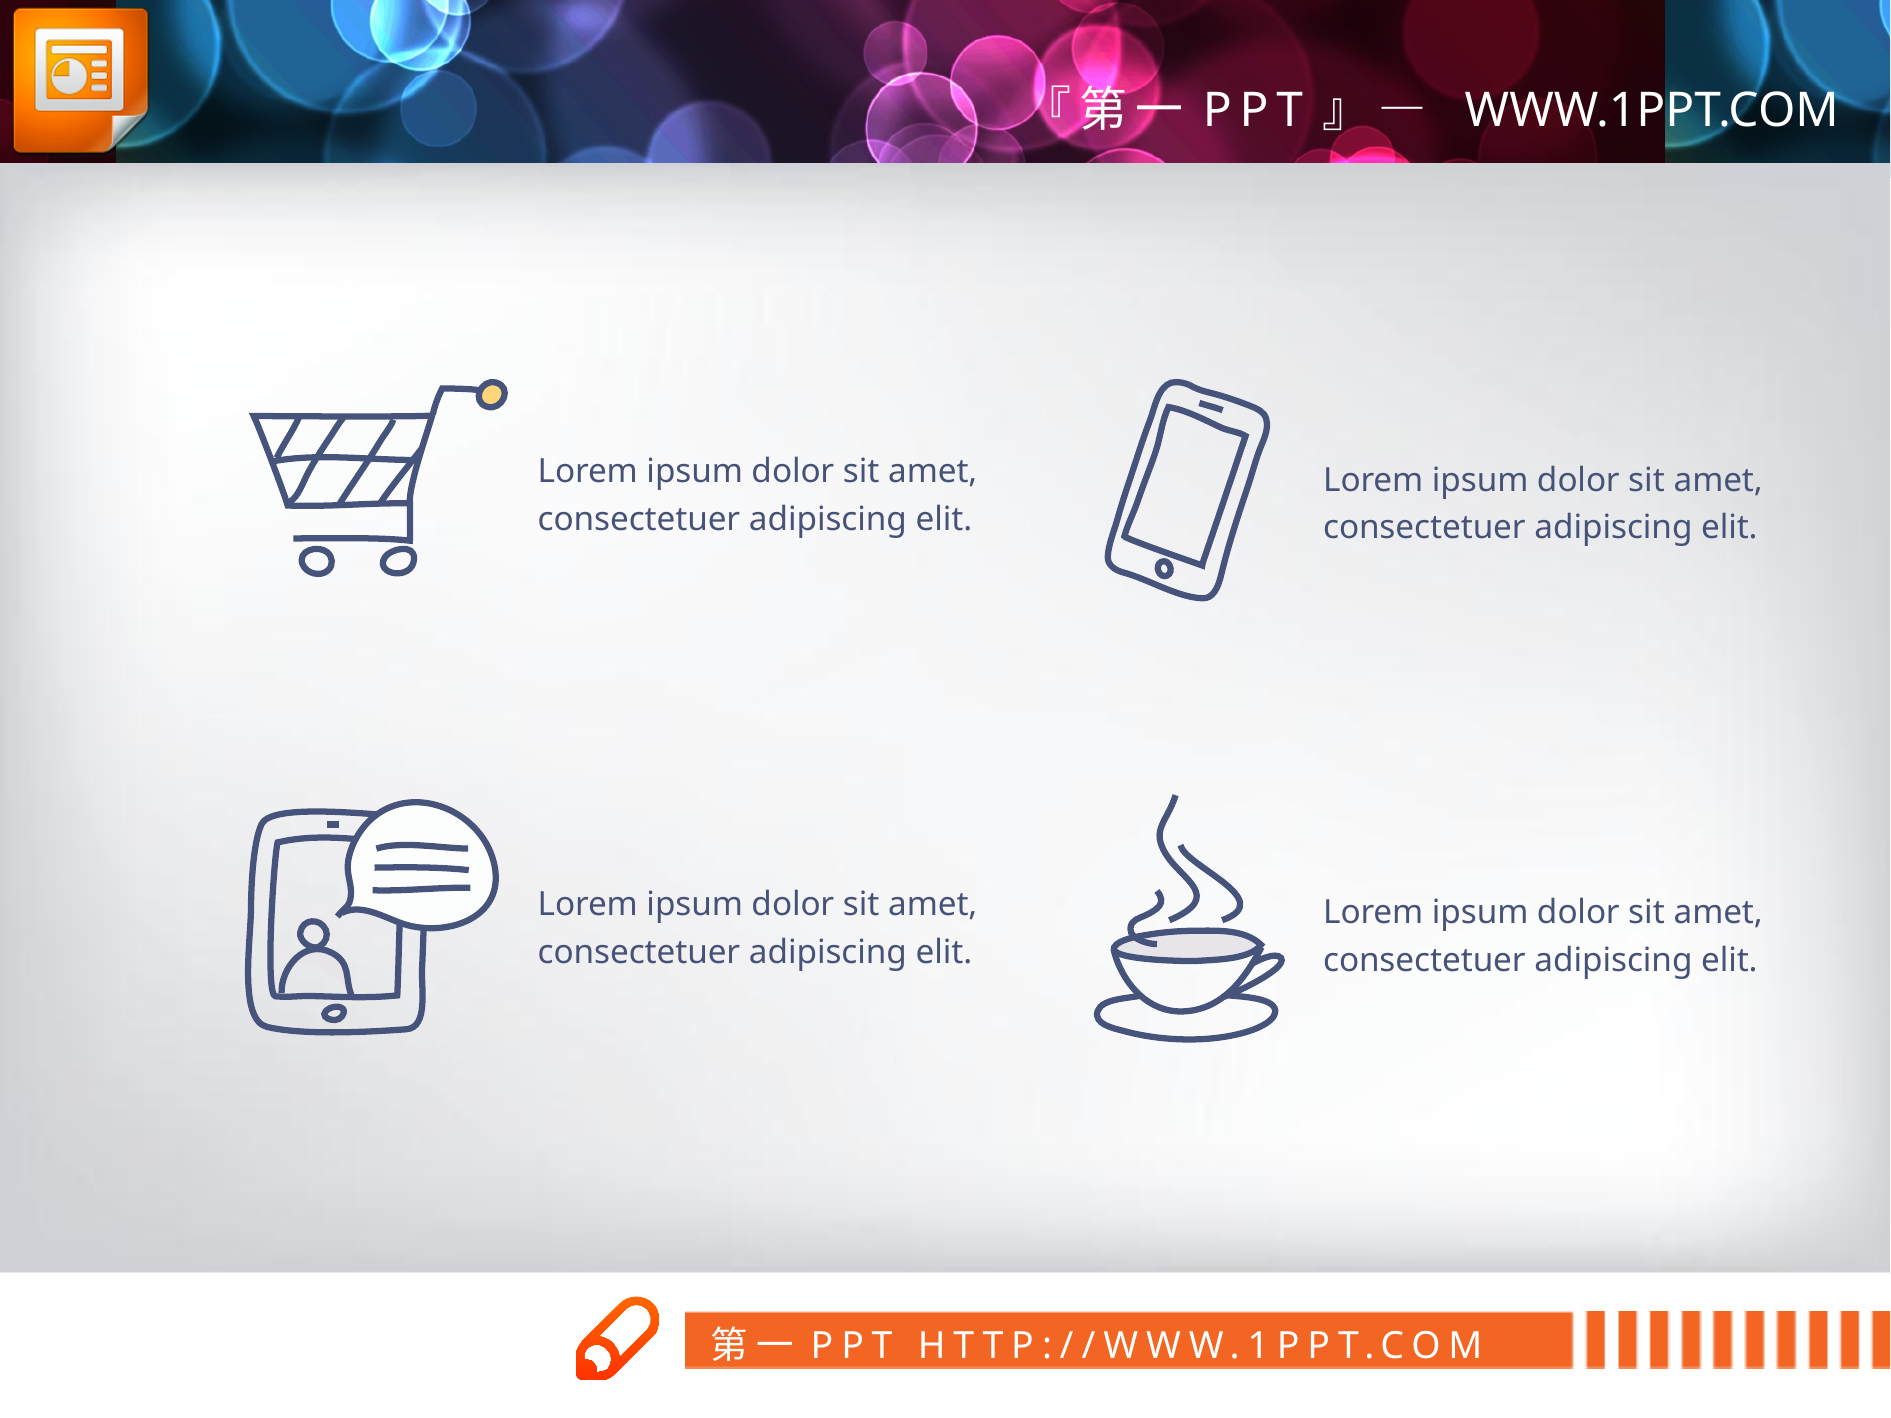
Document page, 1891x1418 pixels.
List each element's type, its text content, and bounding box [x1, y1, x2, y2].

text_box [253, 381, 506, 575]
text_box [247, 801, 497, 1033]
text_box Lorem ipsum dolor sit amet, consectetuer adipiscing elit. [1316, 876, 1786, 985]
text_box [1096, 794, 1282, 1040]
text_box Lorem ipsum dolor sit amet, consectetuer adipiscing elit. [1316, 443, 1786, 552]
picture [685, 1311, 1891, 1369]
text_box Lorem ipsum dolor sit amet, consectetuer adipiscing elit. [531, 868, 1001, 977]
picture [0, 0, 1891, 1275]
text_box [1107, 381, 1268, 599]
text_box Lorem ipsum dolor sit amet, consectetuer adipiscing elit. [531, 435, 1001, 544]
